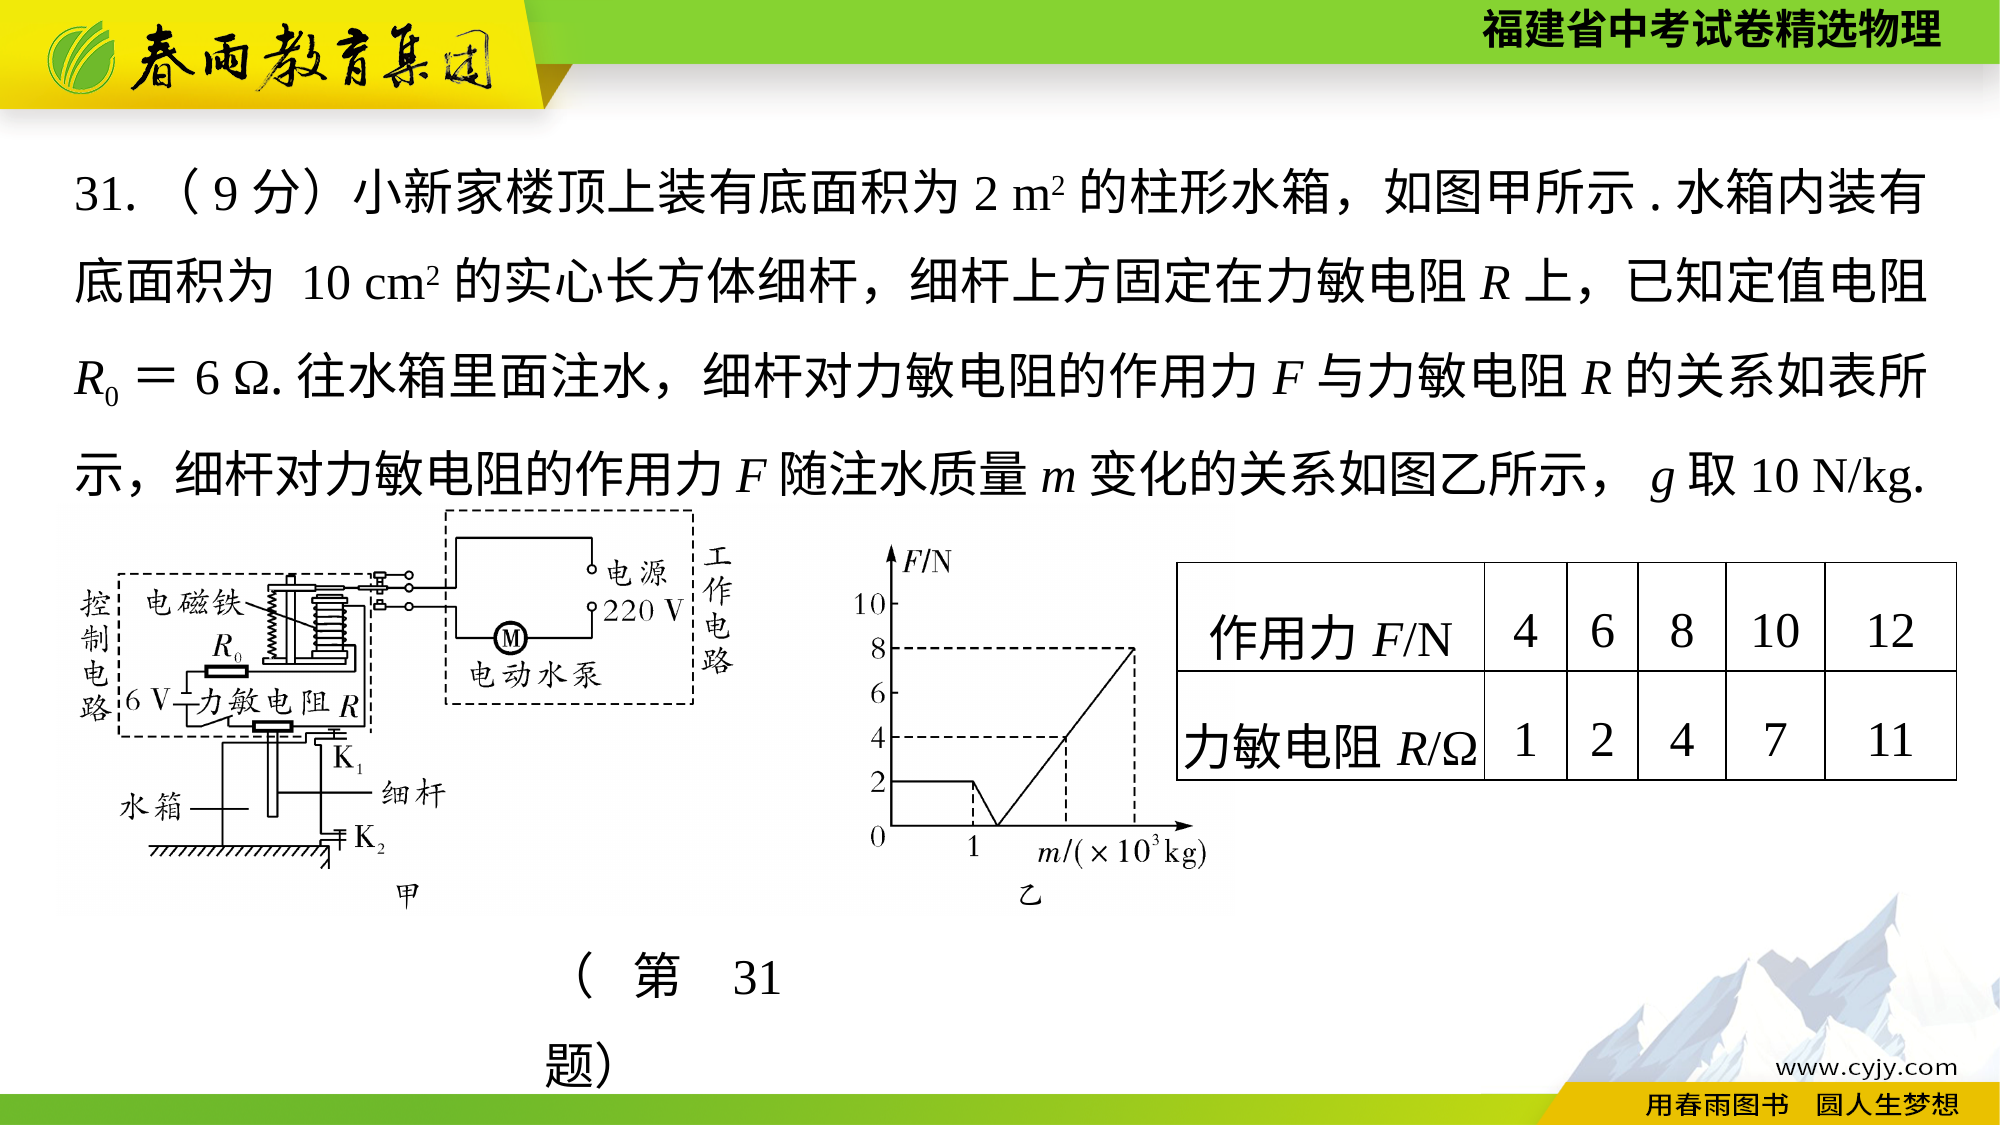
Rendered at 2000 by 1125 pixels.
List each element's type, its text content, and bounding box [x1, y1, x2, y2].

picture [0, 0, 2000, 1125]
table_cell 力敏电阻R/Ω [1239, 672, 1484, 779]
table_header 4 [1485, 563, 1566, 670]
table_header 作用力F/N [1239, 563, 1484, 670]
table_cell 7 [1727, 672, 1824, 779]
text_box （第31题） [529, 924, 810, 1012]
table_cell 1 [1485, 672, 1566, 779]
table_cell 2 [1568, 672, 1637, 779]
table_header 6 [1568, 563, 1637, 670]
table_header 8 [1639, 563, 1725, 670]
table_header 10 [1727, 563, 1824, 670]
table_header 12 [1826, 563, 1956, 670]
table_cell 4 [1639, 672, 1725, 779]
list 31.（9分）小新家楼顶上装有底面积为2 m2的柱形水箱，如图甲所示.水箱内装有底面积为 10 cm2的实心长方体细杆，细杆上方固定在力敏电阻R上，已知定值电阻 R0＝6 Ω.往水箱里面注水，细杆对力敏电阻的作用力F与力敏电阻R的关系如表所示，细杆对力敏电阻的作用力F随注水质量m变化的关系如图乙所示，g取10 N/kg.求： [59, 122, 1944, 490]
table_cell 11 [1826, 672, 1956, 779]
